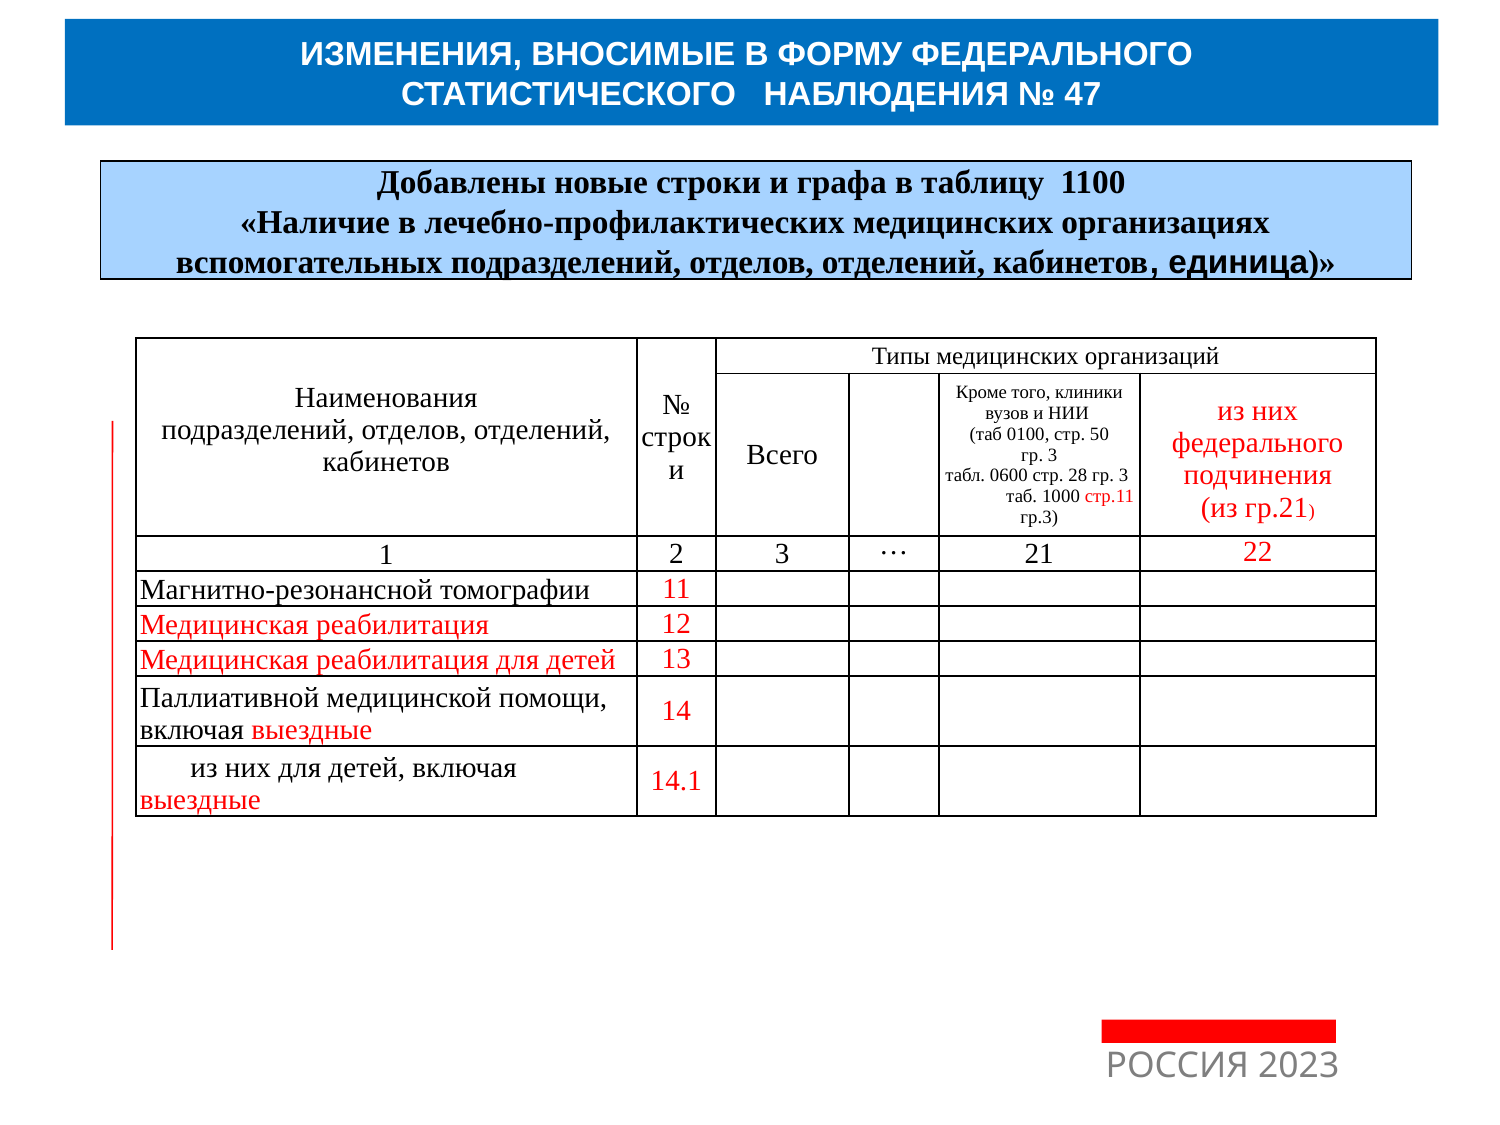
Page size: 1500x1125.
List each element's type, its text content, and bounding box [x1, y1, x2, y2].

table_cell [940, 747, 1139, 815]
table_cell Медицинская реабилитация [137, 607, 636, 640]
table_header Наименования подразделений, отделов, отделений, кабинетов [137, 339, 636, 535]
table_cell из них федерального подчинения (из гр.21) [1141, 374, 1375, 535]
text_box [1101, 1019, 1336, 1043]
table_header № строки [638, 339, 715, 535]
table_cell 2 [638, 537, 715, 570]
table_cell 21 [940, 537, 1139, 570]
table_cell [717, 747, 848, 815]
table_cell … [850, 537, 938, 570]
text_box ИЗМЕНЕНИЯ, ВНОСИМЫЕ В ФОРМУ ФЕДЕРАЛЬНОГО СТАТИСТИЧЕСКОГО НАБЛЮДЕНИЯ № 47 [63, 17, 1441, 128]
table_cell [850, 677, 938, 745]
table_cell [940, 642, 1139, 675]
table_cell [1141, 607, 1375, 640]
table_cell [1141, 677, 1375, 745]
table_cell 13 [638, 642, 715, 675]
table_cell [850, 747, 938, 815]
table_header Типы медицинских организаций [717, 339, 1375, 373]
table_cell Паллиативной медицинской помощи, включая выездные [137, 677, 636, 745]
table_cell 1 [137, 537, 636, 570]
table_cell из них для детей, включая выездные [137, 747, 636, 815]
table_cell [940, 677, 1139, 745]
table_cell 12 [638, 607, 715, 640]
table_cell [1141, 642, 1375, 675]
table_cell [850, 374, 938, 535]
table_cell [717, 642, 848, 675]
table_cell [850, 607, 938, 640]
table_cell Магнитно-резонансной томографии [137, 572, 636, 605]
table_cell 22 [1141, 537, 1375, 570]
table_cell [717, 572, 848, 605]
table_cell [850, 572, 938, 605]
table_cell 11 [638, 572, 715, 605]
text_box Добавлены новые строки и графа в таблицу 1100 «Наличие в лечебно-профилактических медицинских организациях вспомогательных подразделений, отделов, отделений, кабинетов, единица)» [100, 160, 1412, 279]
table_cell 14.1 [638, 747, 715, 815]
table_cell Кроме того, клиники вузов и НИИ (таб 0100, стр. 50 гр. 3 табл. 0600 стр. 28 гр. 3 таб. 1000 стр.11 гр.3) [940, 374, 1139, 535]
table_cell [940, 572, 1139, 605]
table_cell [1141, 747, 1375, 815]
table_cell Медицинская реабилитация для детей [137, 642, 636, 675]
subtitle РОССИЯ 2023 [1089, 1042, 1372, 1114]
table_cell 14 [638, 677, 715, 745]
table_cell [717, 677, 848, 745]
table_cell [850, 642, 938, 675]
table_cell [1141, 572, 1375, 605]
table_cell [717, 607, 848, 640]
table_cell [940, 607, 1139, 640]
text_box [584, 16, 916, 59]
table_cell 3 [717, 537, 848, 570]
text_box [88, 143, 1436, 193]
table_cell Всего [717, 374, 848, 535]
